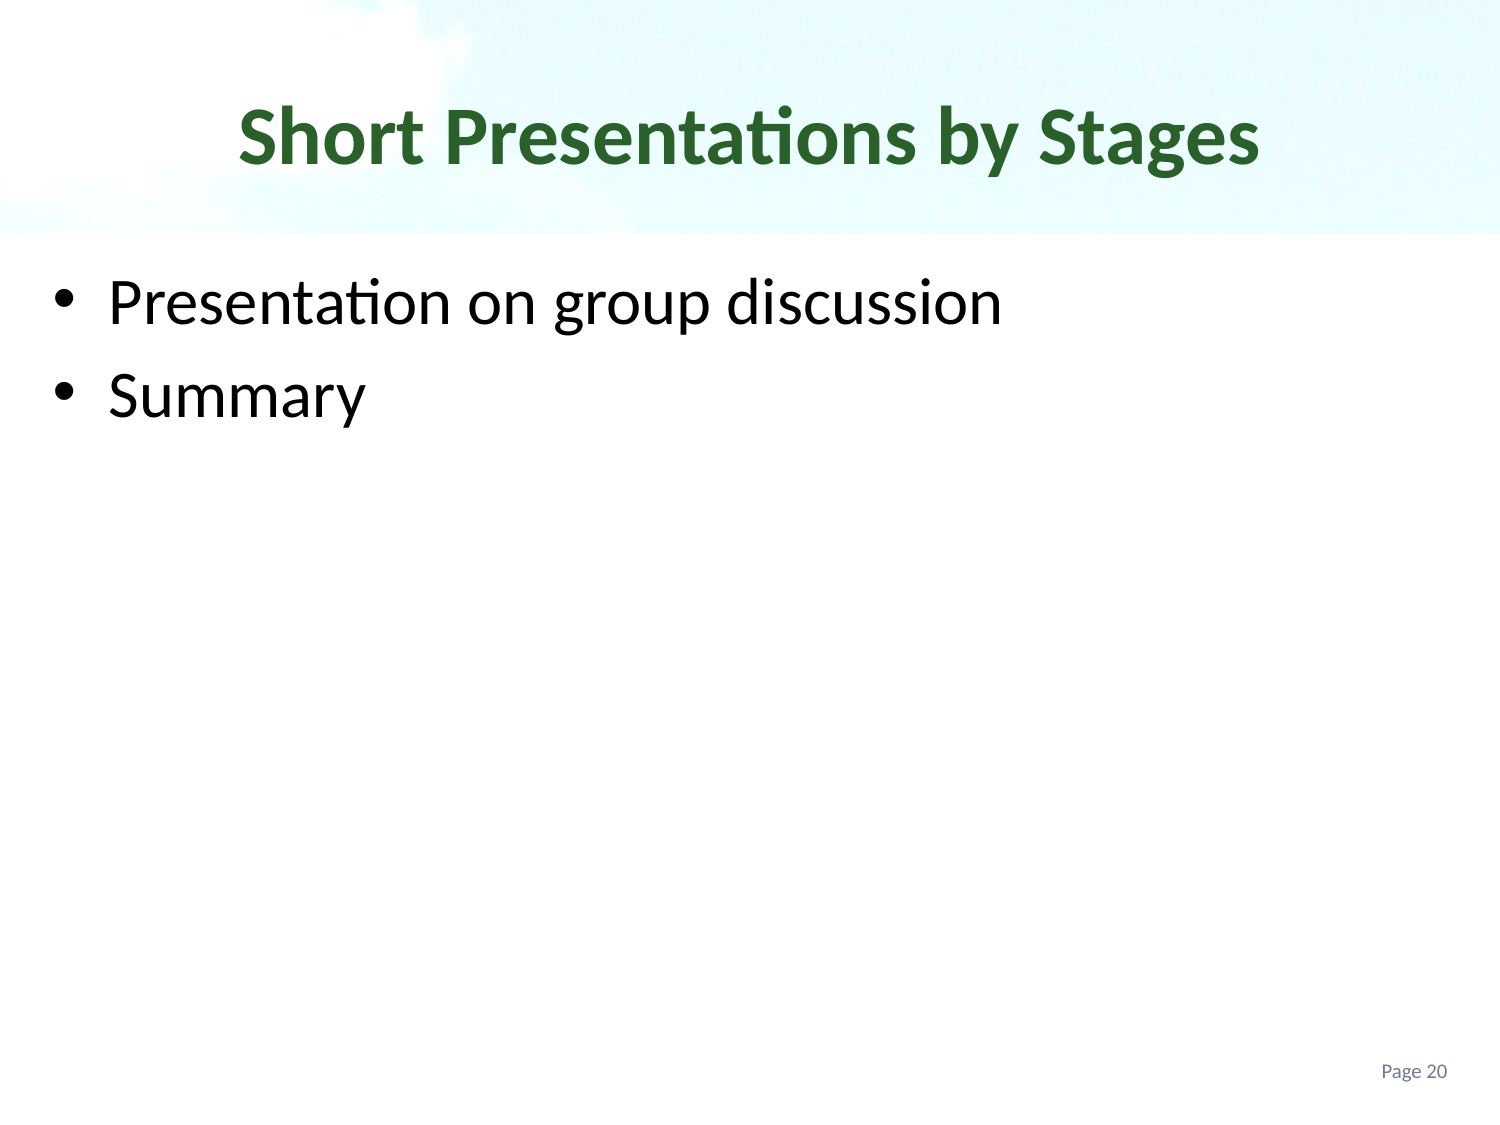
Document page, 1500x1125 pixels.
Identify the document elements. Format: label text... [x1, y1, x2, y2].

title Short Presentations by Stages [37, 37, 1463, 225]
list Presentation on group discussion Summary [37, 249, 1463, 1050]
